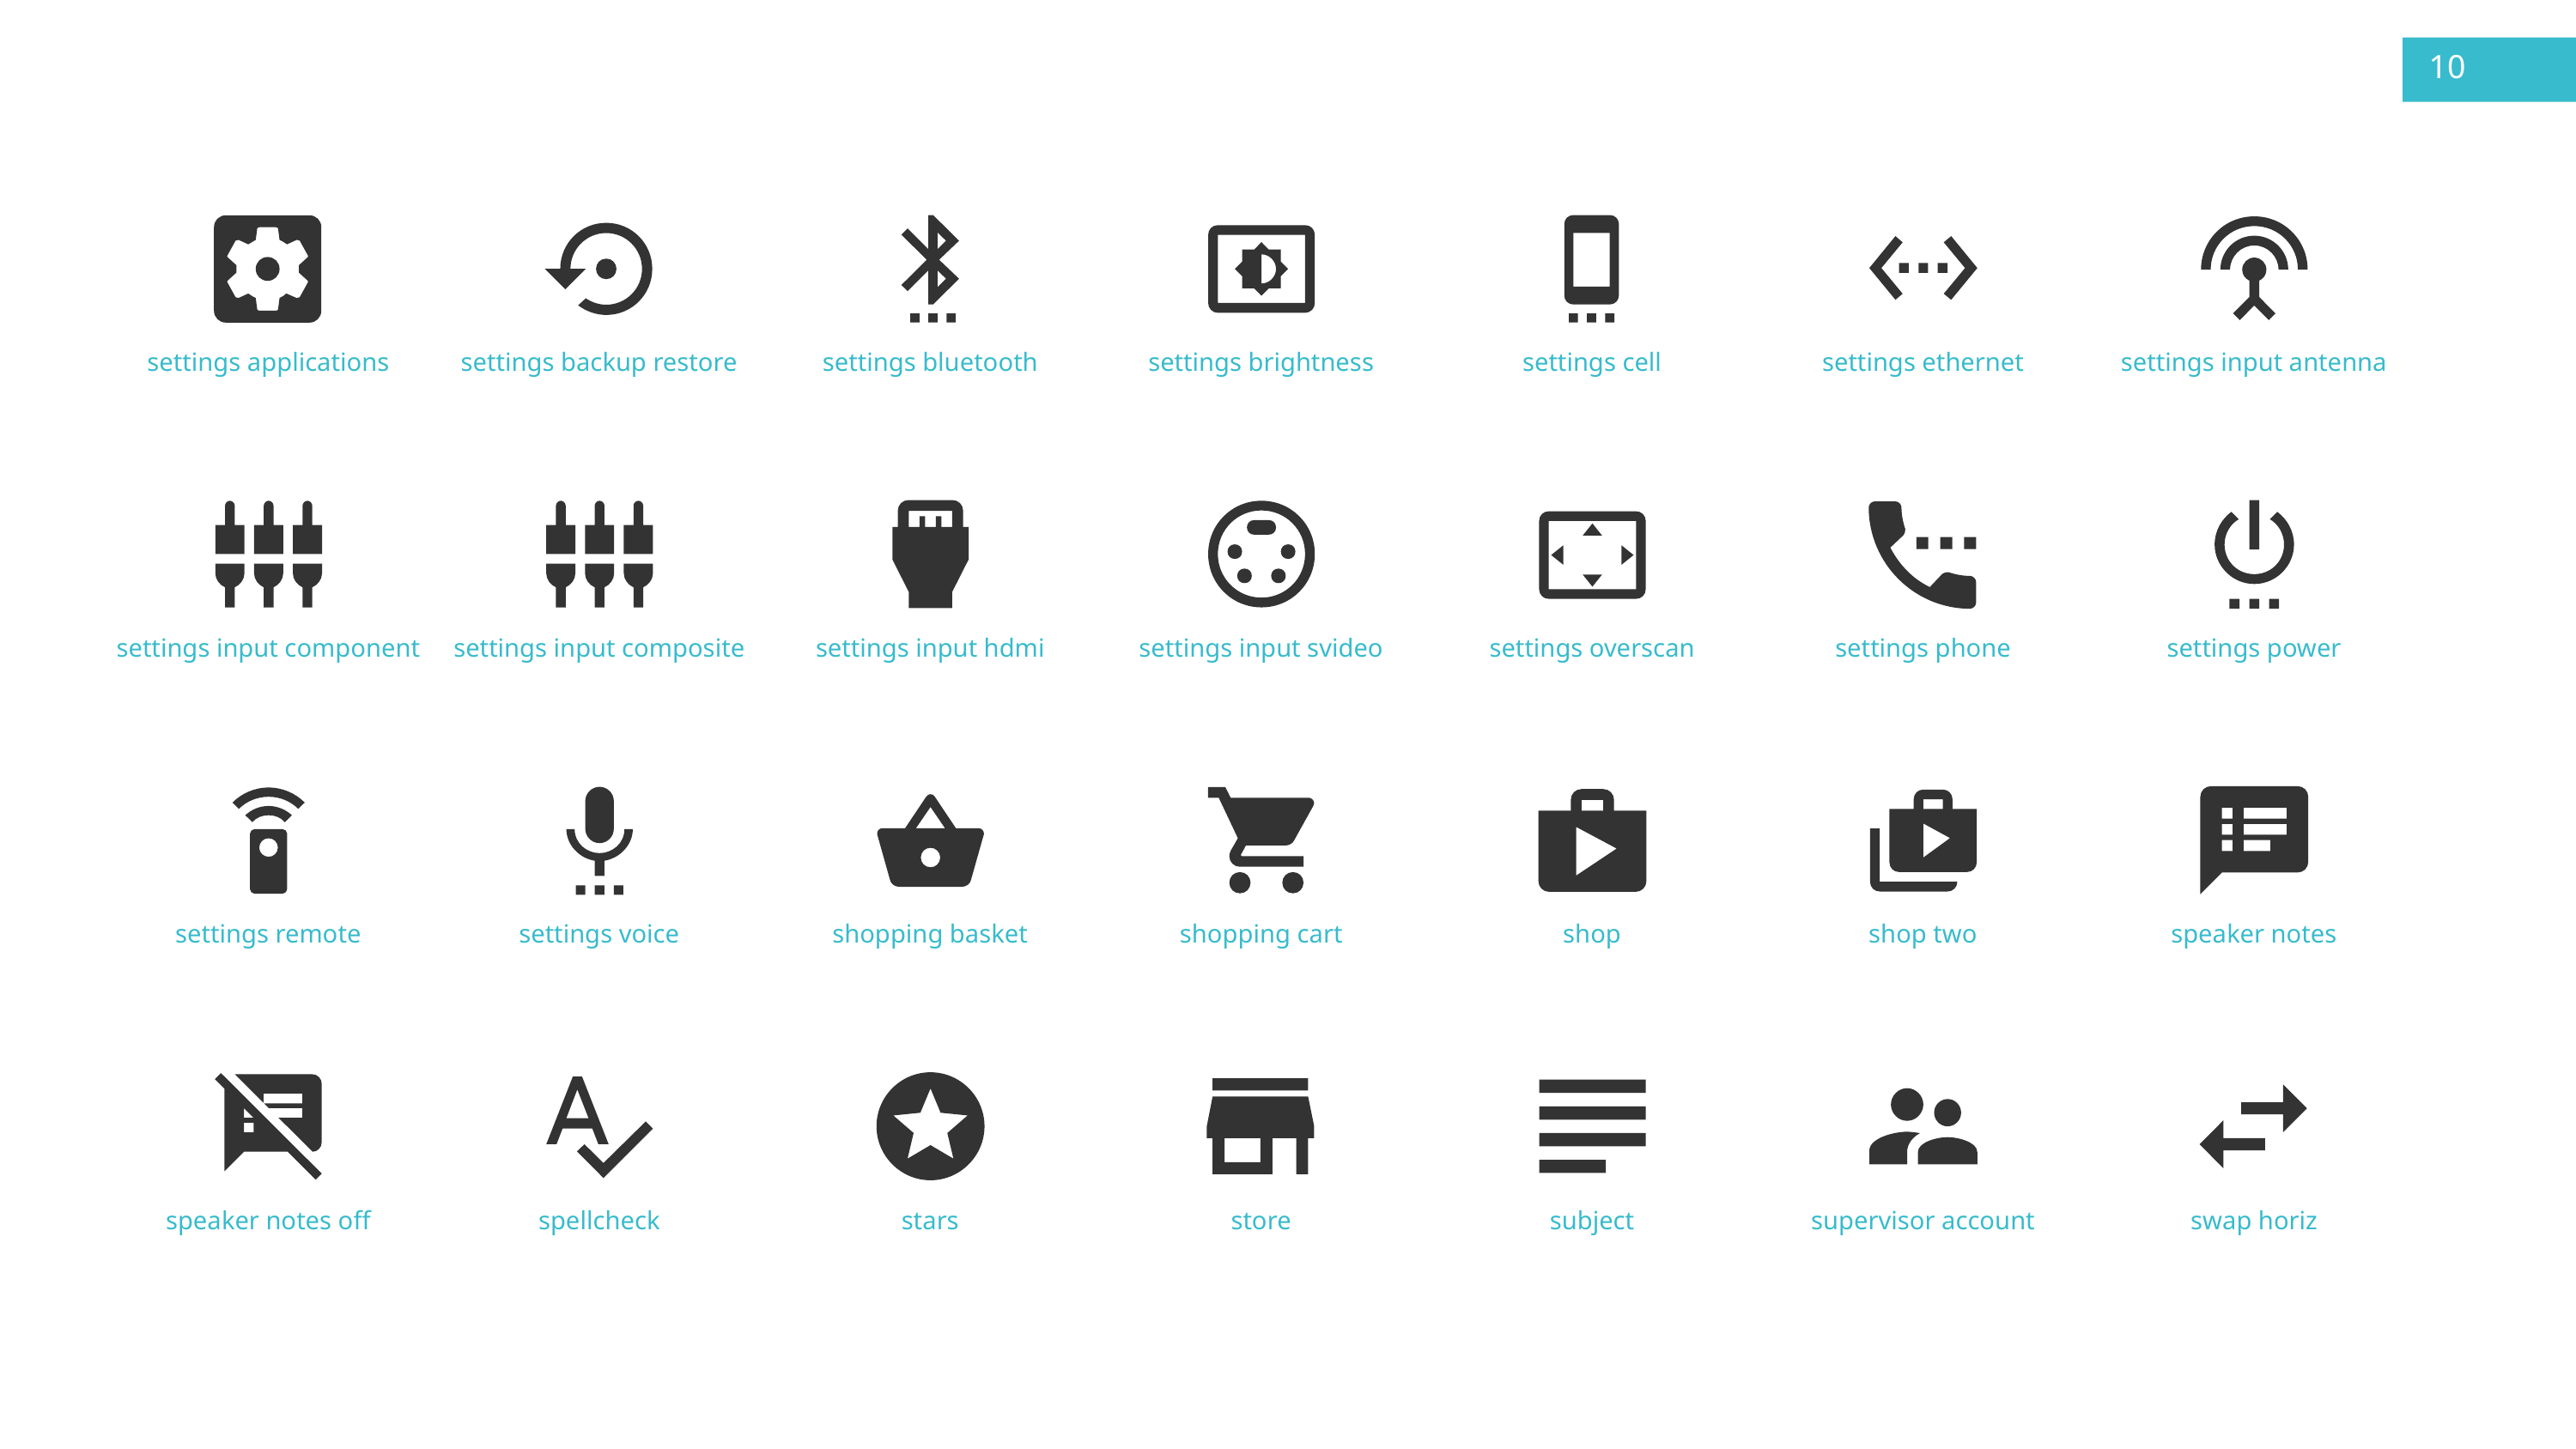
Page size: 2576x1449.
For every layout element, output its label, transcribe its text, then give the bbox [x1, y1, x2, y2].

text_box [215, 500, 245, 555]
text_box [232, 787, 305, 809]
text_box [1943, 236, 1978, 300]
text_box [1918, 263, 1929, 273]
text_box [901, 215, 959, 305]
text_box settings input hdmi [750, 626, 1082, 669]
text_box settings bluetooth [750, 339, 1082, 383]
text_box [1539, 1079, 1646, 1094]
text_box [1539, 1106, 1646, 1120]
text_box speaker notes off [89, 1197, 420, 1241]
text_box [1208, 225, 1315, 313]
text_box settings remote [89, 912, 420, 955]
text_box [2215, 512, 2294, 585]
text_box [2201, 216, 2308, 270]
text_box [1282, 871, 1304, 894]
text_box settings input composite [420, 626, 750, 669]
text_box [1917, 1137, 1978, 1165]
text_box [1869, 828, 1958, 892]
text_box [910, 313, 920, 323]
text_box [585, 563, 615, 608]
text_box [1212, 1078, 1309, 1091]
text_box settings input svideo [1082, 626, 1413, 669]
text_box shopping basket [750, 912, 1082, 955]
text_box [1889, 789, 1978, 872]
text_box settings brightness [1082, 339, 1413, 383]
text_box [594, 885, 605, 895]
text_box swap horiz [2075, 1197, 2433, 1241]
text_box [1539, 1160, 1607, 1173]
text_box [946, 313, 956, 323]
text_box [2249, 598, 2260, 609]
text_box [876, 1072, 985, 1180]
text_box [1937, 263, 1948, 273]
text_box [546, 500, 576, 555]
text_box [214, 215, 322, 323]
text_box supervisor account [1744, 1197, 2075, 1241]
text_box [2241, 1084, 2307, 1132]
text_box [613, 885, 623, 895]
text_box [546, 563, 576, 608]
text_box [2249, 500, 2260, 550]
text_box [293, 500, 323, 555]
text_box [544, 222, 653, 315]
text_box [877, 794, 984, 888]
text_box [575, 885, 586, 895]
slide_number 10 [2415, 35, 2502, 100]
text_box [1605, 313, 1615, 323]
text_box [2233, 258, 2276, 320]
text_box [2269, 598, 2280, 609]
text_box settings input component [89, 626, 420, 669]
text_box [1587, 313, 1596, 323]
text_box shopping cart [1082, 912, 1413, 955]
text_box [623, 563, 653, 608]
text_box [250, 828, 288, 894]
text_box [1868, 501, 1977, 609]
text_box [1569, 313, 1578, 323]
text_box [215, 1073, 322, 1180]
text_box [576, 1121, 653, 1179]
text_box [253, 563, 283, 608]
text_box [1869, 1131, 1920, 1165]
text_box [1208, 500, 1315, 608]
text_box store [1082, 1197, 1413, 1241]
text_box [1538, 789, 1647, 892]
text_box [585, 500, 615, 555]
text_box shop two [1744, 912, 2075, 955]
text_box [928, 313, 938, 323]
text_box stars [750, 1197, 1082, 1241]
text_box settings cell [1413, 339, 1744, 383]
text_box [892, 500, 969, 609]
text_box [245, 805, 292, 822]
text_box settings input antenna [2075, 339, 2433, 383]
text_box [1891, 1088, 1923, 1121]
text_box [1539, 1132, 1646, 1147]
text_box shop [1413, 912, 1744, 955]
text_box [1207, 786, 1315, 867]
text_box [623, 500, 653, 555]
text_box [2200, 785, 2309, 894]
text_box [2229, 598, 2240, 609]
text_box speaker notes [2075, 912, 2433, 955]
text_box [1539, 511, 1646, 599]
text_box settings applications [89, 339, 420, 383]
text_box subject [1413, 1197, 1744, 1241]
text_box spellcheck [420, 1197, 750, 1241]
text_box settings power [2075, 626, 2433, 669]
text_box settings phone [1744, 626, 2075, 669]
text_box [1206, 1096, 1315, 1174]
text_box [1564, 215, 1619, 305]
text_box settings ethernet [1744, 339, 2075, 383]
text_box [293, 563, 323, 608]
text_box [253, 500, 283, 555]
text_box [1229, 871, 1251, 894]
text_box [566, 828, 633, 876]
text_box [2199, 1120, 2265, 1168]
text_box settings backup restore [420, 339, 750, 383]
text_box [215, 563, 245, 608]
text_box [1869, 236, 1903, 300]
text_box settings overscan [1413, 626, 1744, 669]
text_box settings voice [420, 912, 750, 955]
text_box [1934, 1099, 1961, 1127]
text_box [1899, 263, 1909, 273]
text_box [546, 1076, 609, 1144]
text_box [585, 786, 614, 844]
